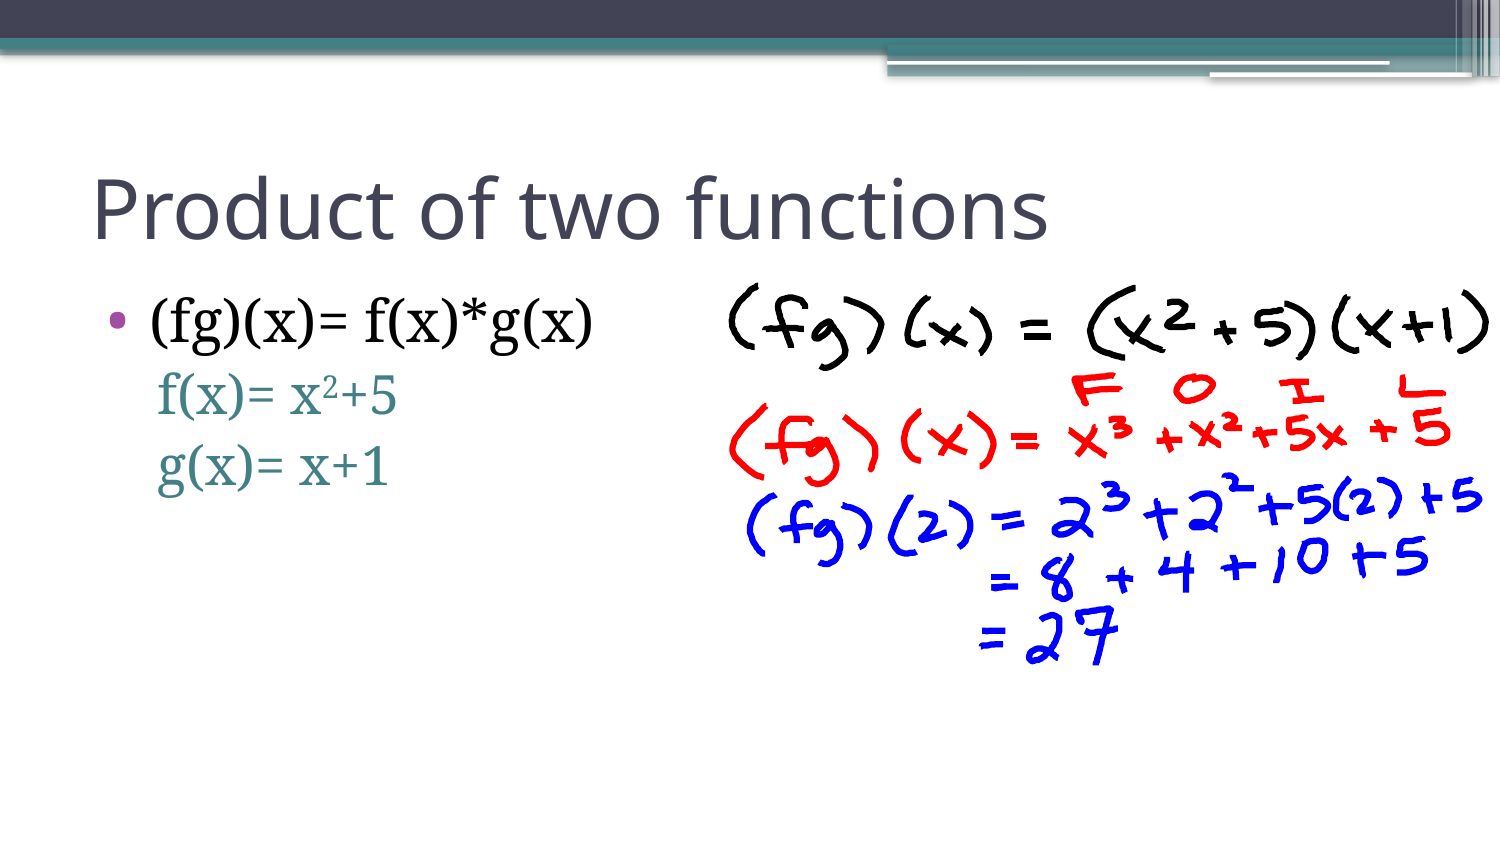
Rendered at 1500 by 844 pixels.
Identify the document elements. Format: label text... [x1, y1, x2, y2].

text_box [1130, 316, 1150, 344]
text_box [1299, 486, 1329, 522]
text_box [1053, 499, 1094, 536]
text_box [1234, 568, 1238, 581]
text_box [1073, 374, 1115, 405]
text_box [906, 296, 929, 346]
text_box [1400, 376, 1444, 396]
text_box [777, 296, 806, 327]
text_box [842, 504, 870, 548]
text_box [929, 430, 948, 444]
text_box [793, 528, 803, 544]
text_box [764, 327, 804, 331]
text_box [1279, 380, 1309, 385]
text_box [1415, 409, 1448, 444]
text_box [890, 494, 917, 555]
text_box [731, 405, 767, 479]
text_box [991, 512, 1021, 518]
text_box [1333, 296, 1360, 352]
text_box [1426, 500, 1433, 514]
text_box [918, 512, 947, 541]
text_box [1376, 419, 1386, 442]
text_box [1120, 568, 1126, 594]
text_box [1372, 330, 1391, 346]
text_box [949, 502, 971, 548]
text_box [1077, 607, 1112, 666]
text_box [1262, 431, 1278, 435]
text_box [780, 417, 813, 444]
text_box [1080, 388, 1121, 392]
text_box [1223, 332, 1232, 345]
text_box [1357, 314, 1373, 331]
text_box [1323, 426, 1343, 449]
text_box [949, 443, 967, 454]
text_box [1396, 538, 1426, 574]
text_box [1351, 490, 1375, 513]
text_box [1190, 492, 1221, 531]
text_box [980, 643, 1004, 648]
text_box [1102, 483, 1128, 510]
text_box [1232, 554, 1236, 565]
text_box [1414, 327, 1423, 342]
text_box [1108, 417, 1131, 437]
text_box [1221, 320, 1226, 330]
title Product of two functions [74, 140, 1426, 273]
text_box [1358, 544, 1362, 555]
text_box [1144, 512, 1158, 518]
text_box [1425, 483, 1429, 497]
text_box [1155, 500, 1167, 540]
text_box [1190, 423, 1206, 436]
text_box [1076, 426, 1096, 456]
text_box [941, 324, 961, 345]
text_box [1444, 307, 1451, 341]
text_box [1020, 321, 1048, 326]
text_box [1296, 381, 1303, 399]
text_box [903, 410, 922, 462]
text_box [967, 412, 995, 467]
text_box [1166, 300, 1196, 328]
text_box [1223, 413, 1243, 429]
text_box [1163, 429, 1173, 452]
text_box [1223, 474, 1254, 490]
text_box [1404, 324, 1434, 328]
text_box [1335, 477, 1351, 519]
text_box [765, 439, 838, 485]
text_box [1200, 423, 1213, 447]
text_box [1175, 375, 1214, 402]
text_box [1001, 522, 1025, 529]
text_box [1043, 555, 1072, 600]
text_box [1422, 497, 1443, 501]
text_box [730, 285, 759, 348]
text_box [1288, 416, 1314, 449]
text_box [813, 320, 847, 369]
text_box [784, 330, 798, 348]
text_box [1411, 311, 1417, 325]
text_box [1116, 317, 1137, 337]
text_box [779, 525, 814, 532]
text_box [1334, 438, 1345, 446]
text_box [1136, 333, 1164, 351]
text_box [1275, 547, 1283, 584]
text_box [1359, 557, 1364, 577]
text_box [1460, 291, 1487, 352]
text_box [1089, 287, 1136, 359]
text_box [749, 494, 777, 555]
text_box [1222, 564, 1257, 570]
text_box [1317, 424, 1333, 438]
text_box [991, 585, 1019, 590]
text_box [1256, 309, 1289, 345]
text_box [843, 298, 883, 352]
text_box [940, 426, 963, 456]
text_box [1258, 506, 1270, 511]
text_box [969, 308, 990, 354]
text_box [816, 521, 841, 565]
text_box [1028, 614, 1061, 662]
text_box [1366, 311, 1391, 336]
text_box [1299, 539, 1327, 573]
text_box [930, 322, 950, 336]
text_box [843, 415, 877, 471]
text_box [1352, 553, 1387, 558]
text_box [1087, 442, 1107, 457]
text_box [1161, 510, 1178, 515]
text_box [792, 502, 811, 526]
text_box [1272, 505, 1293, 509]
text_box [1207, 436, 1221, 446]
text_box [1268, 494, 1276, 526]
text_box [1185, 552, 1190, 593]
list (fg)(x)= f(x)*g(x) f(x)= x2+5 g(x)= x+1 [74, 276, 1426, 809]
text_box [1378, 479, 1400, 517]
text_box [1257, 427, 1268, 448]
text_box [1160, 556, 1186, 574]
text_box [1454, 479, 1481, 511]
text_box [1068, 429, 1086, 442]
text_box [1084, 627, 1118, 634]
text_box [951, 335, 968, 346]
text_box [1284, 302, 1314, 359]
text_box [1292, 397, 1325, 402]
